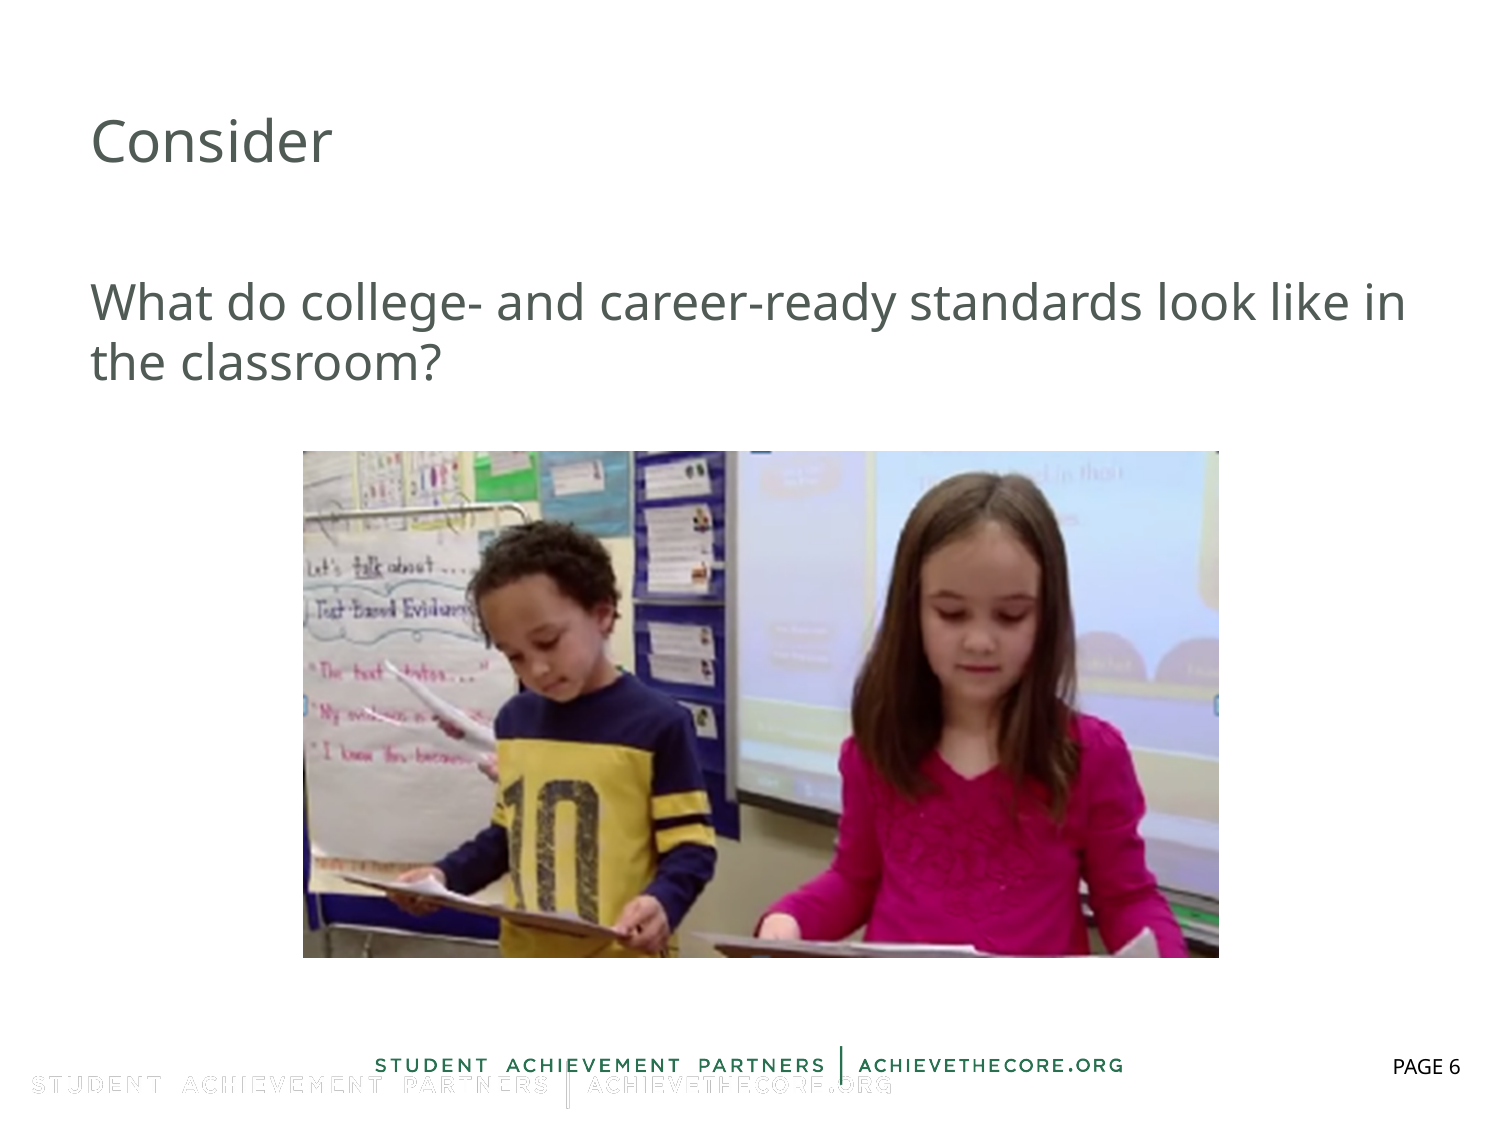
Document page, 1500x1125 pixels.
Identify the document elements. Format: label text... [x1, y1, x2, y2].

title Consider [75, 45, 1425, 233]
picture [303, 451, 1219, 958]
list What do college- and career-ready standards look like in the classroom? [75, 262, 1425, 405]
picture [12, 1046, 1122, 1112]
